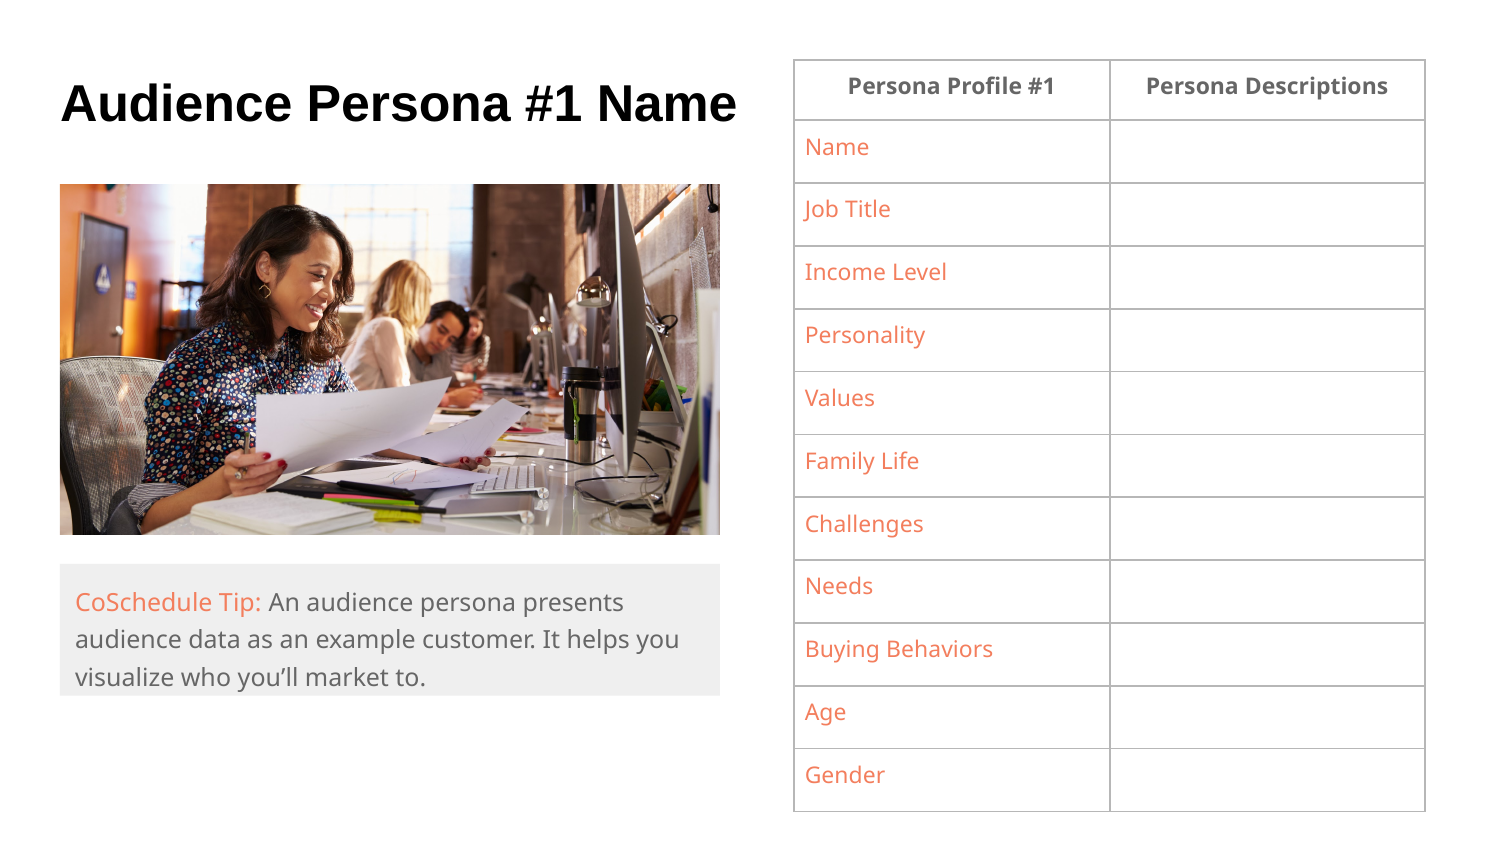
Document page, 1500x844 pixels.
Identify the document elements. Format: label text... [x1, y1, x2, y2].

table_cell [1111, 184, 1424, 245]
table_cell [1111, 561, 1424, 622]
table_cell [1111, 498, 1424, 559]
table_cell Job Title [795, 184, 1109, 245]
table_cell [1111, 749, 1424, 811]
table_header Persona Profile #1 [795, 61, 1109, 119]
table_cell Values [795, 372, 1109, 434]
table_cell [1111, 121, 1424, 182]
table_cell Needs [795, 561, 1109, 622]
table_cell Challenges [795, 498, 1109, 559]
table_cell [1111, 372, 1424, 434]
table_cell Personality [795, 310, 1109, 371]
table_cell [1111, 624, 1424, 685]
table_cell Buying Behaviors [795, 624, 1109, 685]
table_cell [1111, 435, 1424, 496]
table_cell Name [795, 121, 1109, 182]
list CoSchedule Tip: An audience persona presents audience data as an example customer. It helps you visualize who you’ll market to. [59, 563, 720, 696]
table_cell Gender [795, 749, 1109, 811]
table_cell [1111, 687, 1424, 748]
table_cell Income Level [795, 247, 1109, 308]
table_cell [1111, 310, 1424, 371]
picture [59, 184, 721, 535]
table_cell Age [795, 687, 1109, 748]
table_cell Family Life [795, 435, 1109, 496]
title Audience Persona #1 Name [45, 59, 771, 154]
table_header Persona Descriptions [1111, 61, 1424, 119]
table_cell [1111, 247, 1424, 308]
